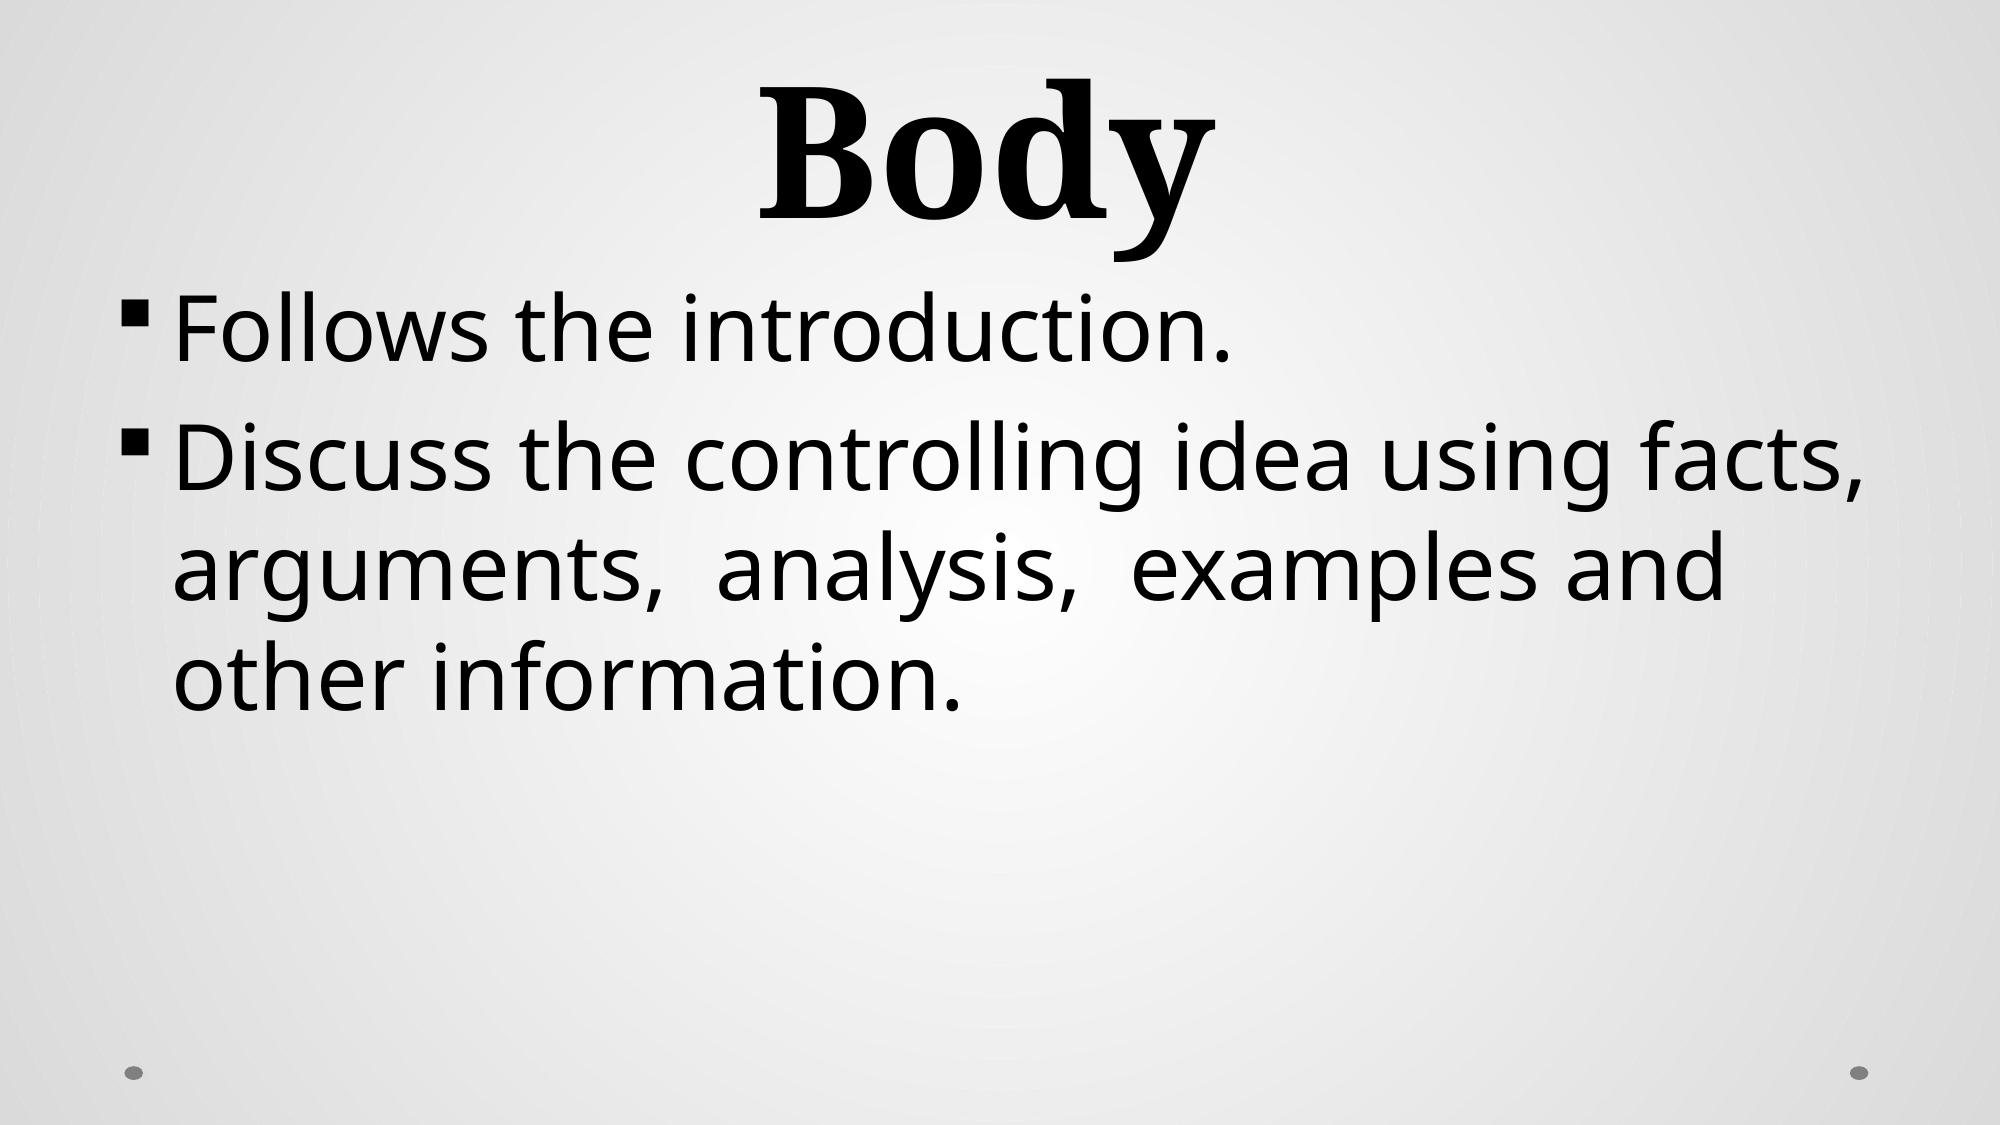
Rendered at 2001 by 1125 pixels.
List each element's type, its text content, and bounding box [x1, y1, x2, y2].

title Body [99, 0, 1900, 262]
list Follows the introduction. Discuss the controlling idea using facts, arguments, analysis, examples and other information. [99, 262, 1900, 1005]
